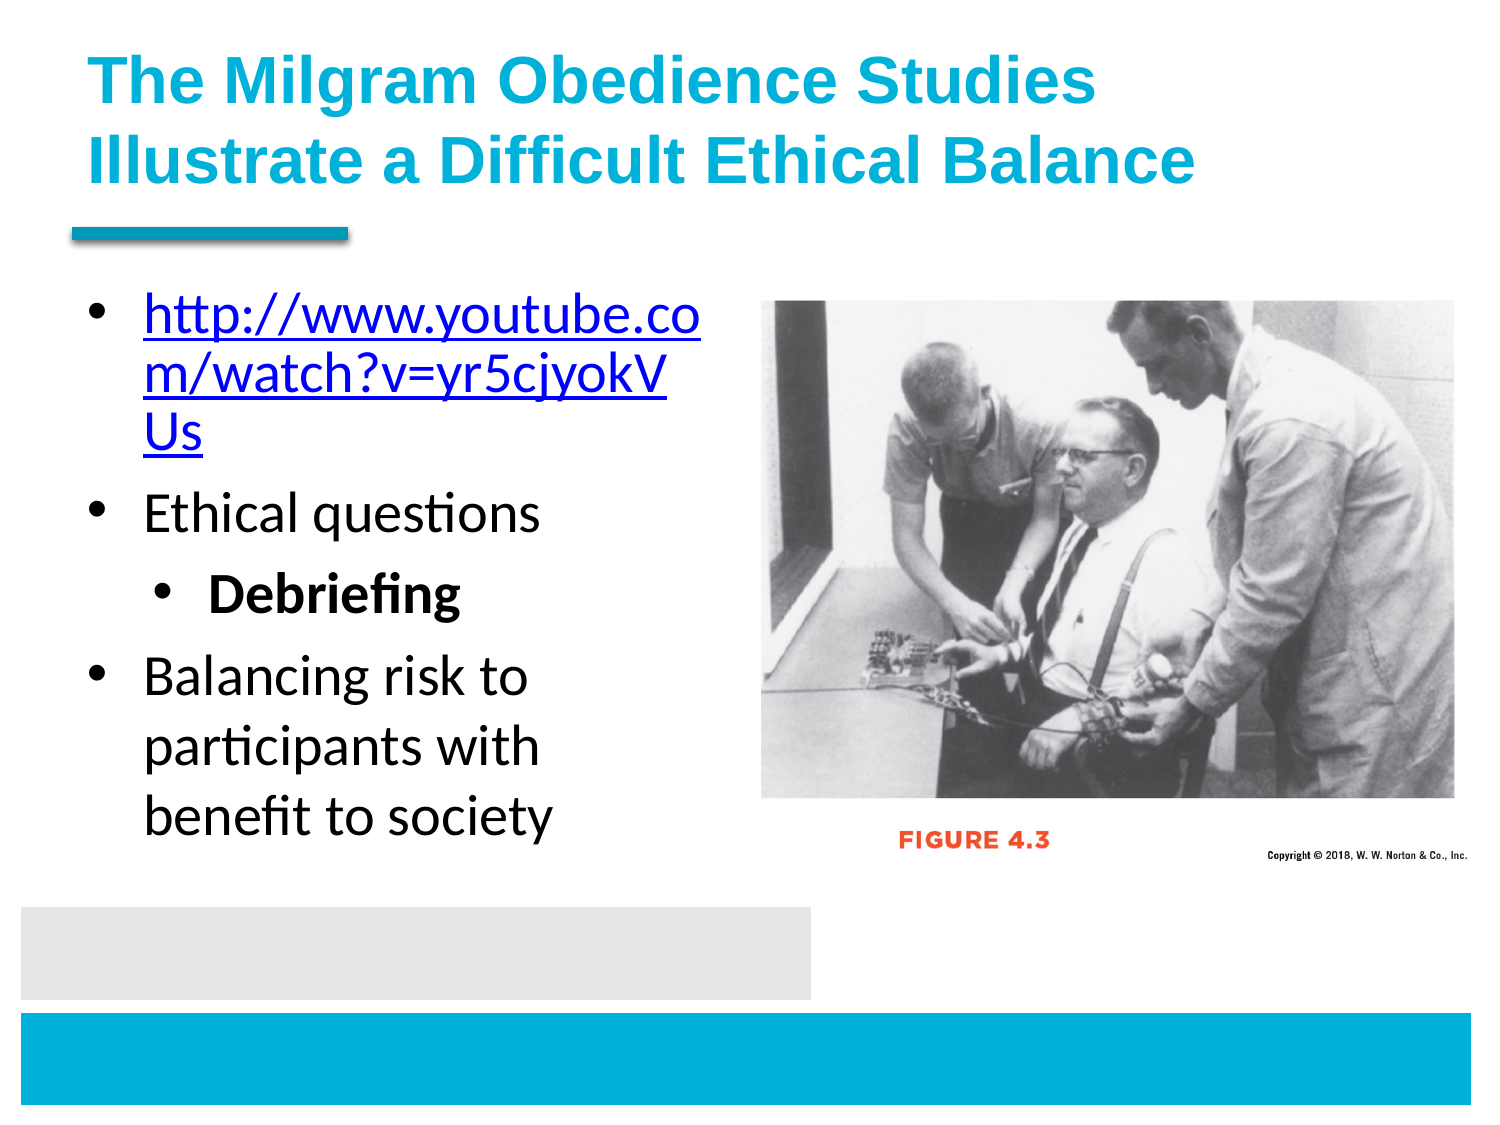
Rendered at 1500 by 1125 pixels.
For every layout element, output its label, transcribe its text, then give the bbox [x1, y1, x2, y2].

list http://www.youtube.com/watch?v=yr5cjyokVUs Ethical questions Debriefing Balancing risk to participants with benefit to society [72, 268, 719, 860]
picture [748, 286, 1468, 862]
title The Milgram Obedience Studies Illustrate a Difficult Ethical Balance [72, 23, 1467, 211]
